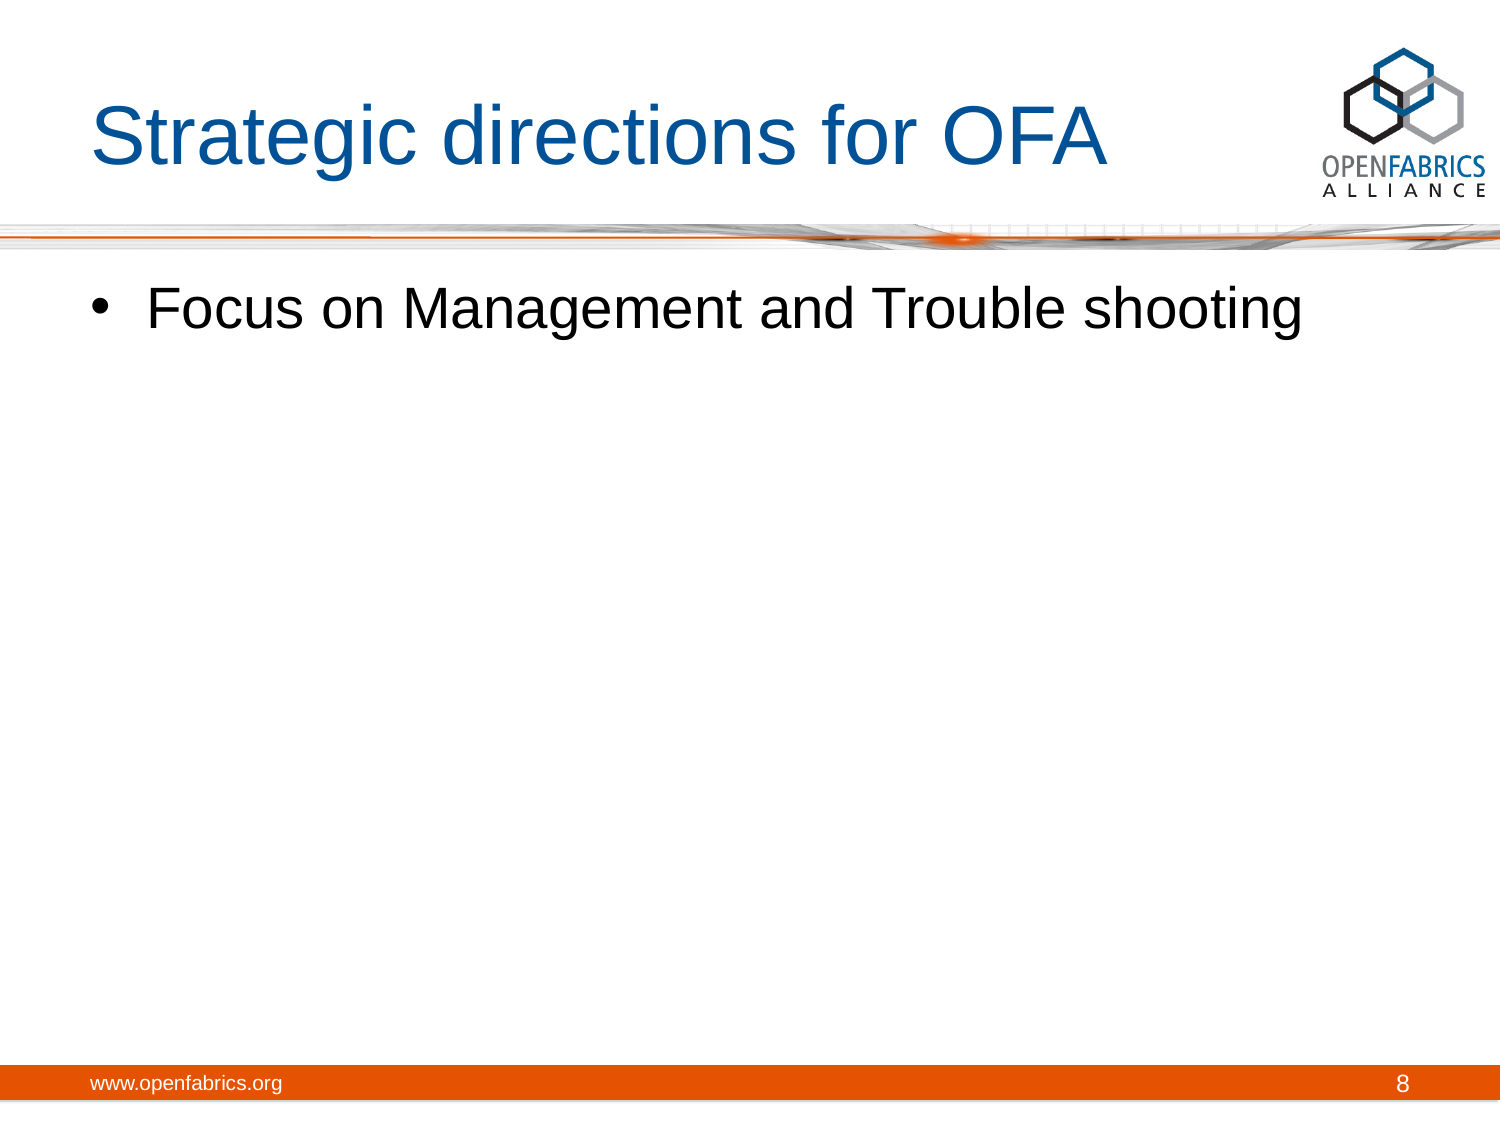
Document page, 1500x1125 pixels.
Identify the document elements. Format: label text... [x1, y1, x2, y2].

slide_number 8 [1074, 1052, 1425, 1113]
title Strategic directions for OFA [74, 37, 1301, 226]
picture [0, 239, 1500, 250]
footer www.openfabrics.org [75, 1052, 550, 1113]
picture [1312, 37, 1494, 219]
picture [0, 224, 1500, 236]
list Focus on Management and Trouble shooting [74, 262, 1426, 1026]
